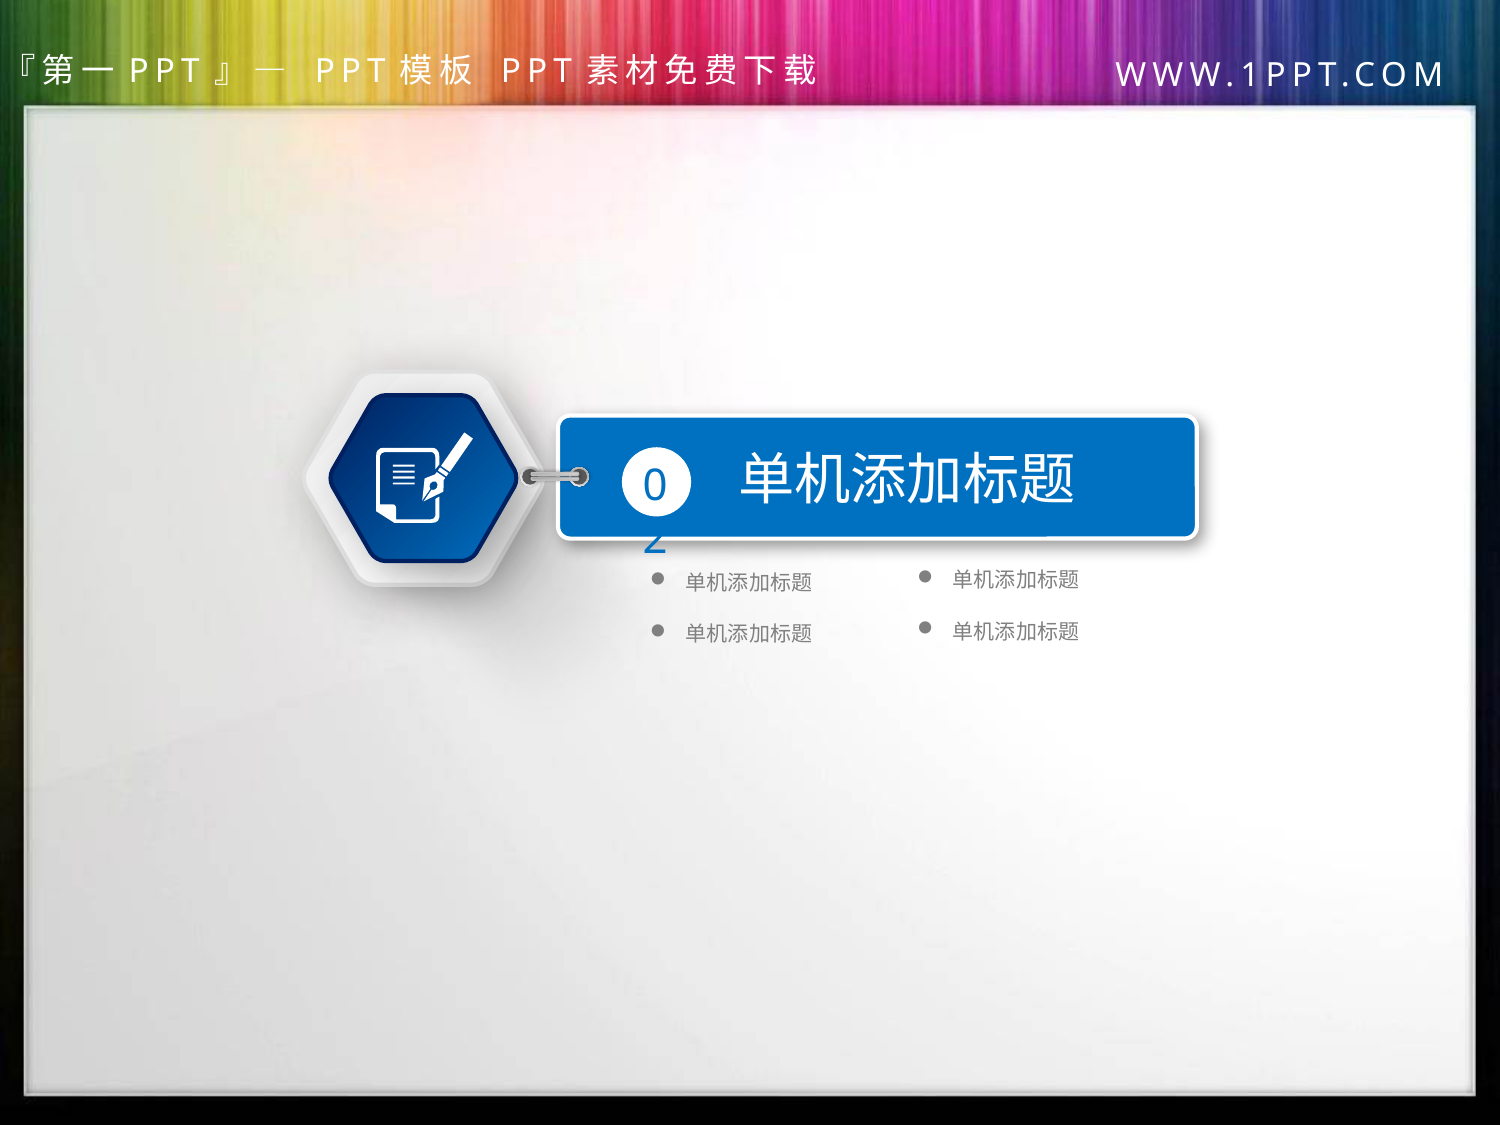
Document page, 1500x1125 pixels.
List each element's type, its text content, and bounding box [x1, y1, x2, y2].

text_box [530, 472, 579, 481]
text_box 单机添加标题 [902, 610, 1095, 651]
picture [0, 0, 1500, 1125]
text_box [648, 415, 1197, 539]
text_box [616, 446, 694, 518]
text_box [569, 466, 590, 487]
text_box 单机添加标题 [648, 613, 828, 654]
text_box 单机添加标题 [648, 561, 828, 602]
text_box 单机添加标题 [691, 436, 1123, 519]
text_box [375, 432, 474, 524]
text_box 单机添加标题 [902, 559, 1095, 600]
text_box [302, 339, 644, 764]
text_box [520, 466, 541, 487]
